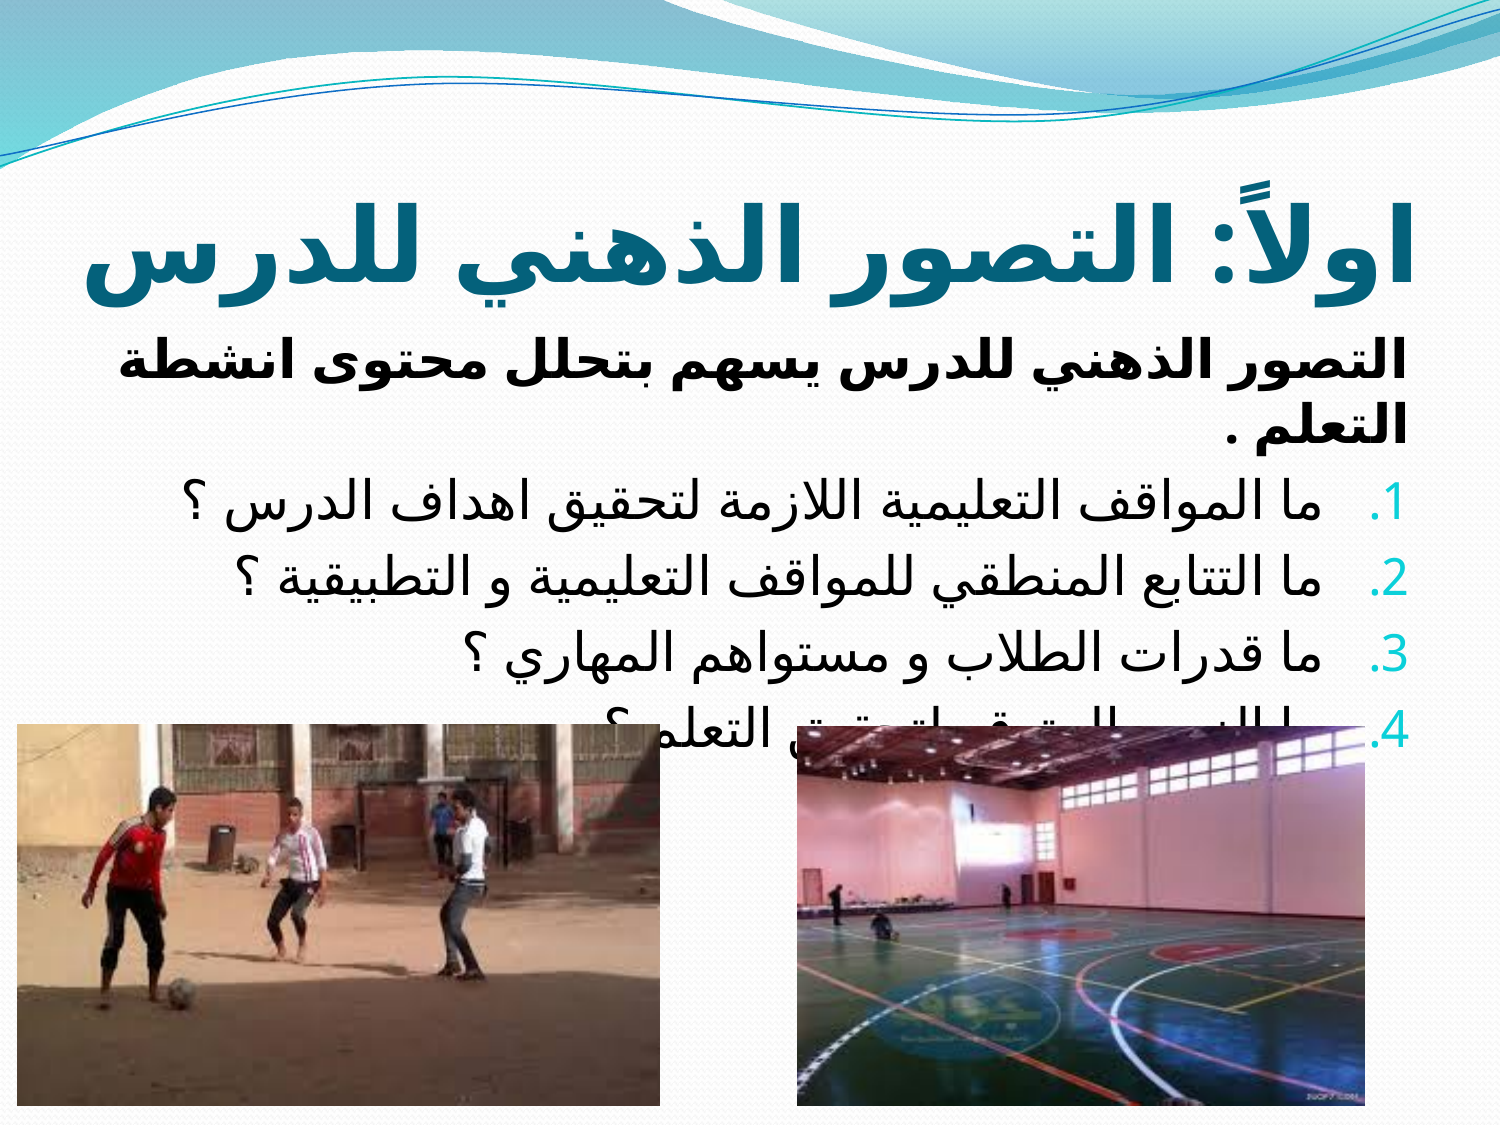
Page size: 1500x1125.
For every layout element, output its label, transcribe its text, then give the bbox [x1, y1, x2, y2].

title اولاً: التصور الذهني للدرس [75, 115, 1425, 303]
list التصور الذهني للدرس يسهم بتحلل محتوى انشطة التعلم . ما المواقف التعليمية اللازمة لتحقيق اهداف الدرس ؟ ما التتابع المنطقي للمواقف التعليمية و التطبيقية ؟ ما قدرات الطلاب و مستواهم المهاري ؟ ما الزمن المتوقع لتحقيق التعلم ؟ [75, 317, 1425, 1038]
picture [17, 724, 660, 1107]
picture [796, 726, 1365, 1107]
